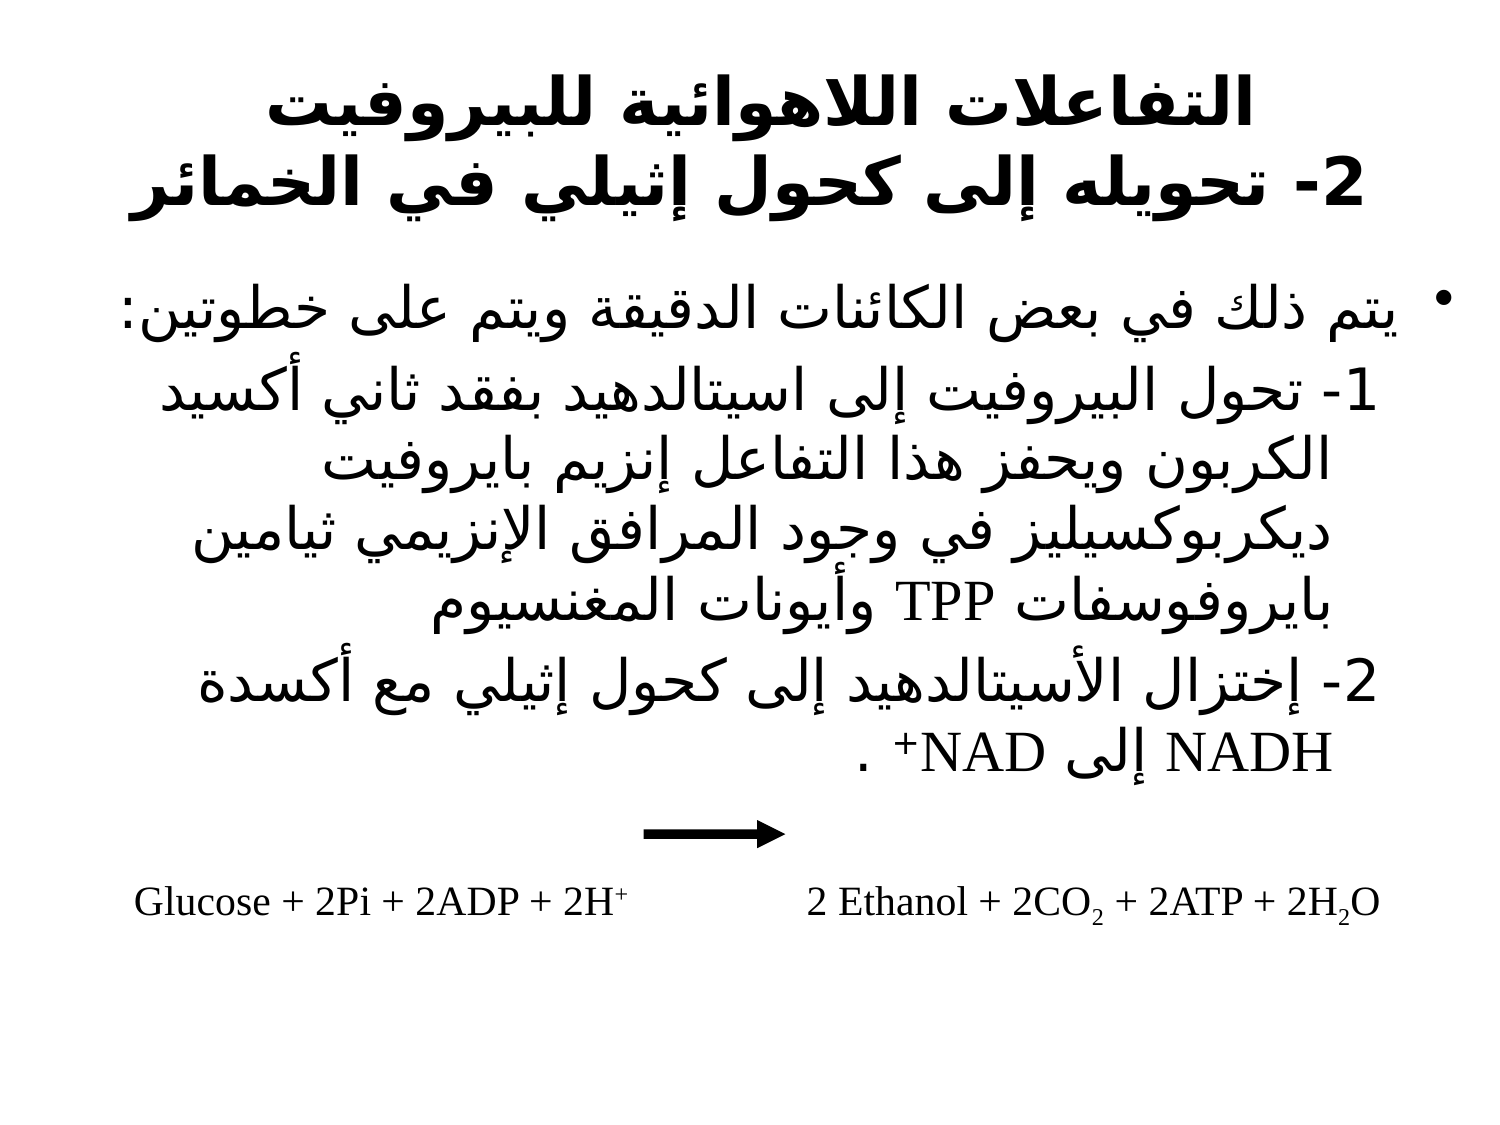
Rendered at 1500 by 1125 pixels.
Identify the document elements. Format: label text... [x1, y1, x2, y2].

text_box [643, 827, 786, 841]
title التفاعلات اللاهوائية للبيروفيت 2- تحويله إلى كحول إثيلي في الخمائر [40, 44, 1460, 233]
list يتم ذلك في بعض الكائنات الدقيقة ويتم على خطوتين: 1- تحول البيروفيت إلى اسيتالدهيد بفقد ثاني أكسيد الكربون ويحفز هذا التفاعل إنزيم بايروفيت ديكربوكسيليز في وجود المرافق الإنزيمي ثيامين بايروفوسفات TPP وأيونات المغنسيوم 2- إختزال الأسيتالدهيد إلى كحول إثيلي مع أكسدة NADH إلى NAD+ . Glucose + 2Pi + 2ADP + 2H+ 2 Ethanol + 2CO2 + 2ATP + 2H2O [17, 262, 1471, 1006]
